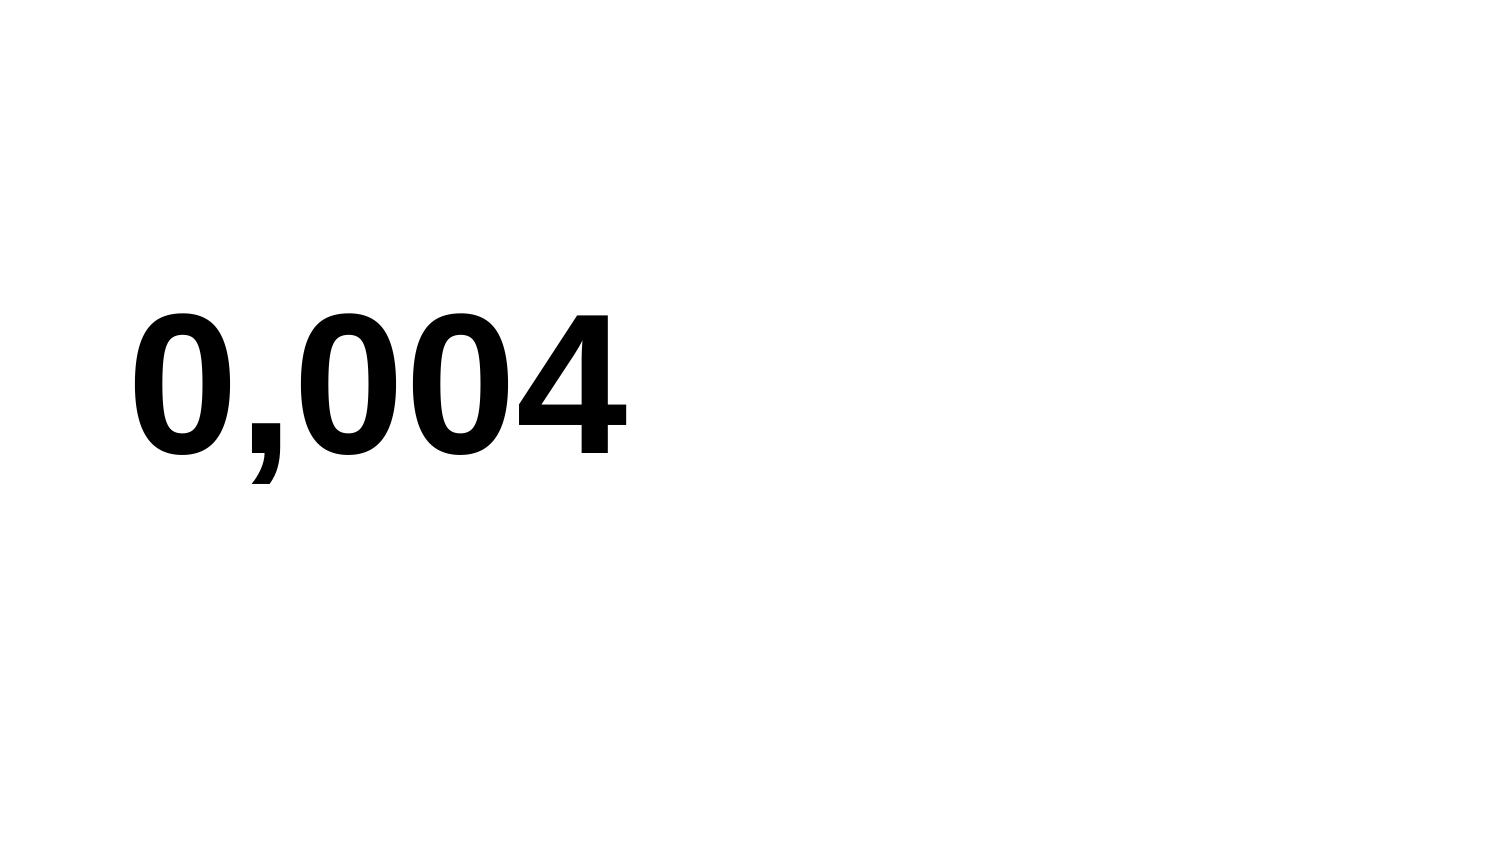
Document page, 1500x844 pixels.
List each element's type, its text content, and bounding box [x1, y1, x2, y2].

text_box 0,004 [112, 235, 1388, 509]
